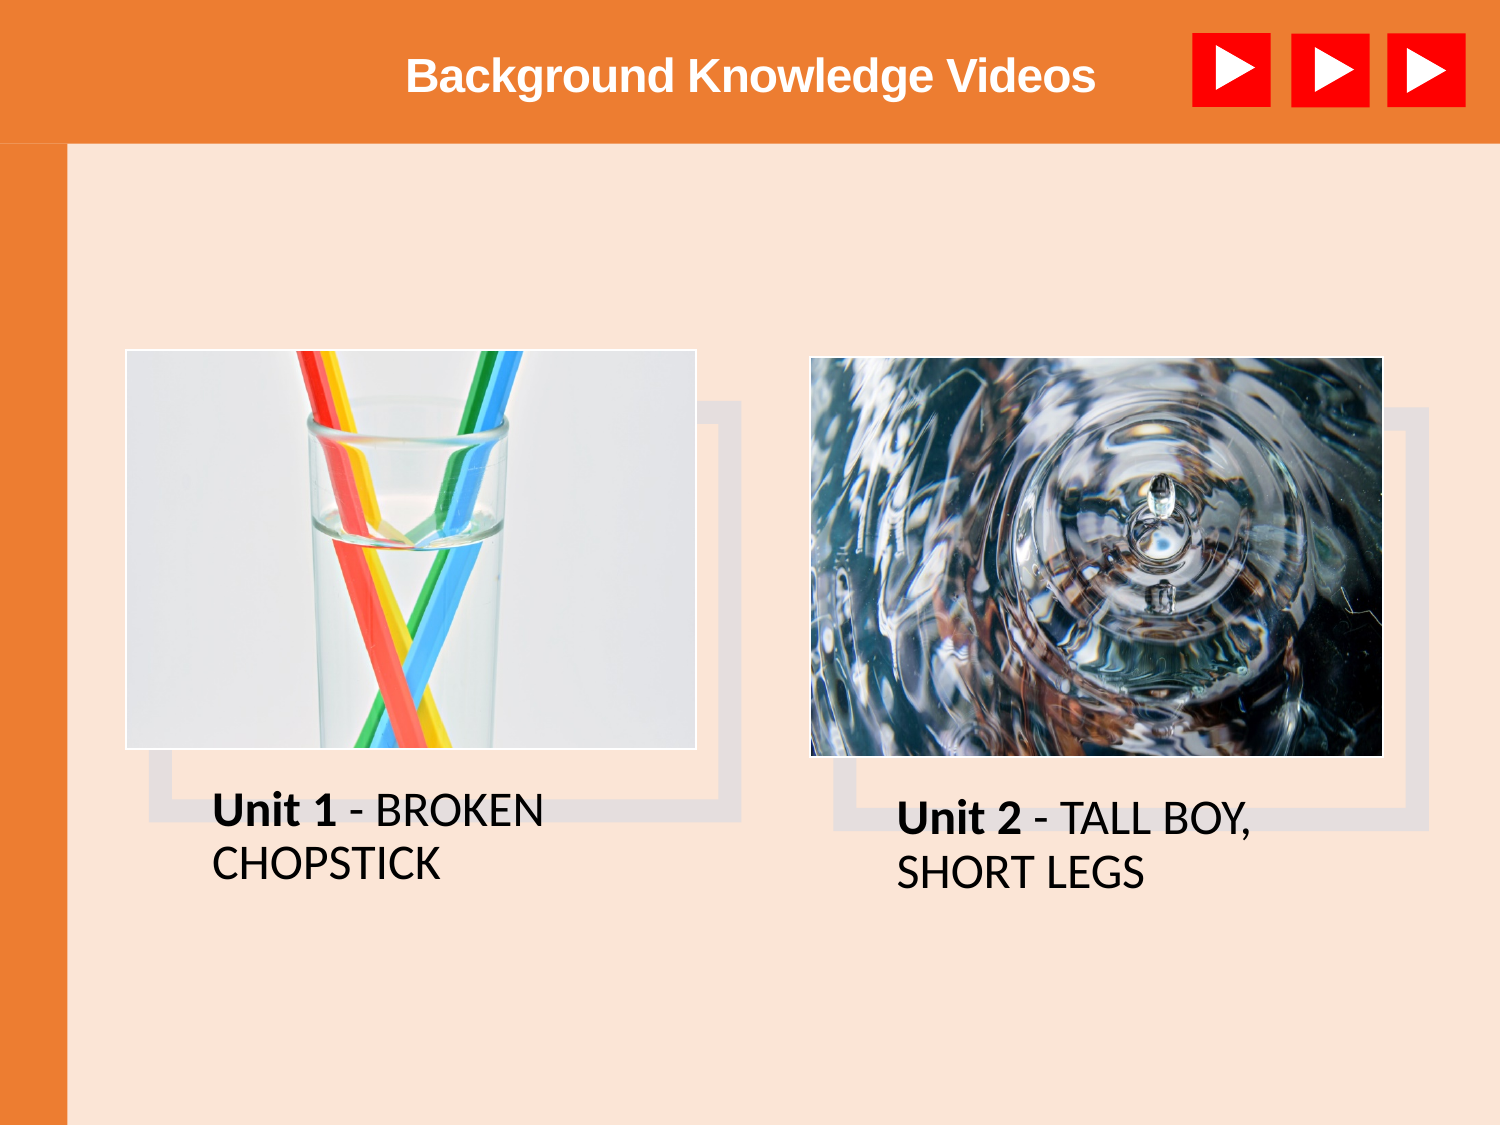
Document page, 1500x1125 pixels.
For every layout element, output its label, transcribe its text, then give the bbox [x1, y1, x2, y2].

text_box [0, 0, 1500, 145]
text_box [809, 109, 1500, 1079]
text_box Background Knowledge Videos [390, 37, 1124, 109]
text_box [0, 143, 68, 1125]
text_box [125, 103, 1084, 1069]
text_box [1192, 33, 1466, 108]
